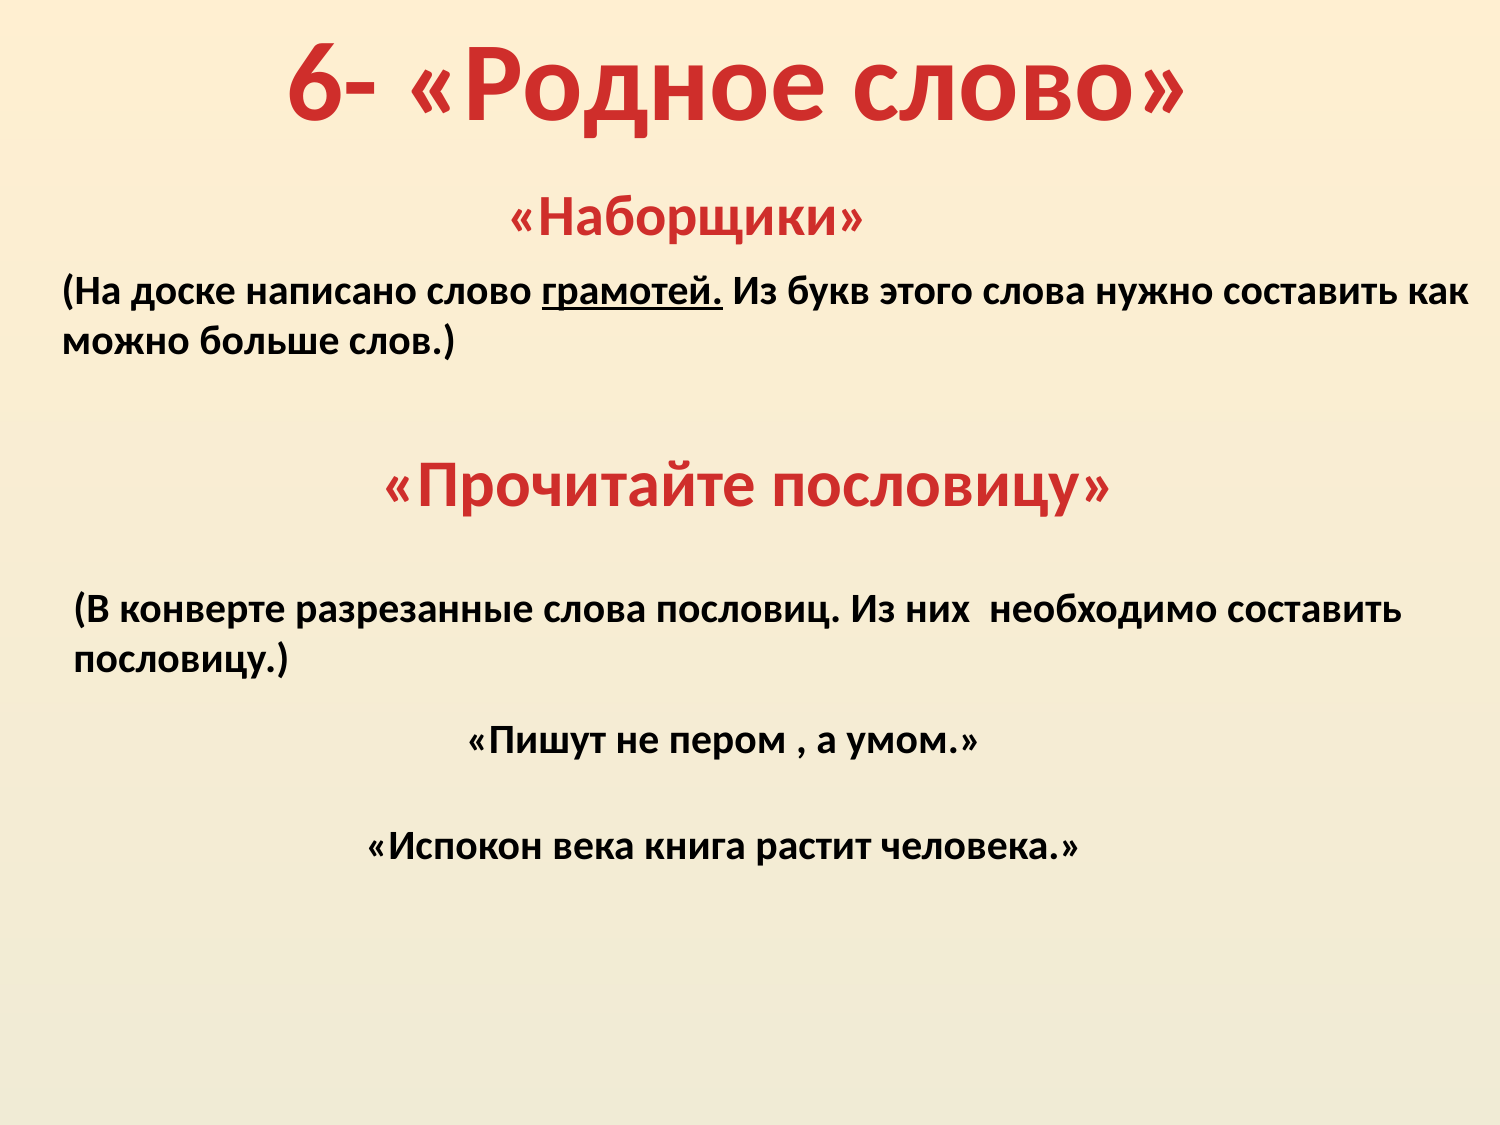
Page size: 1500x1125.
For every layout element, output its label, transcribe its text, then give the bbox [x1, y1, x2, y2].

text_box «Испокон века книга растит человека.» [351, 810, 1098, 876]
text_box «Прочитайте пословицу» [366, 432, 1132, 528]
text_box 6- «Родное слово» [271, 0, 1212, 151]
text_box «Пишут не пером , а умом.» [451, 704, 997, 769]
text_box (В конверте разрезанные слова пословиц. Из них необходимо составить пословицу.) [58, 573, 1500, 688]
text_box «Наборщики» [492, 169, 884, 255]
text_box (На доске написано слово грамотей. Из букв этого слова нужно составить как можно больше слов.) [46, 255, 1500, 371]
